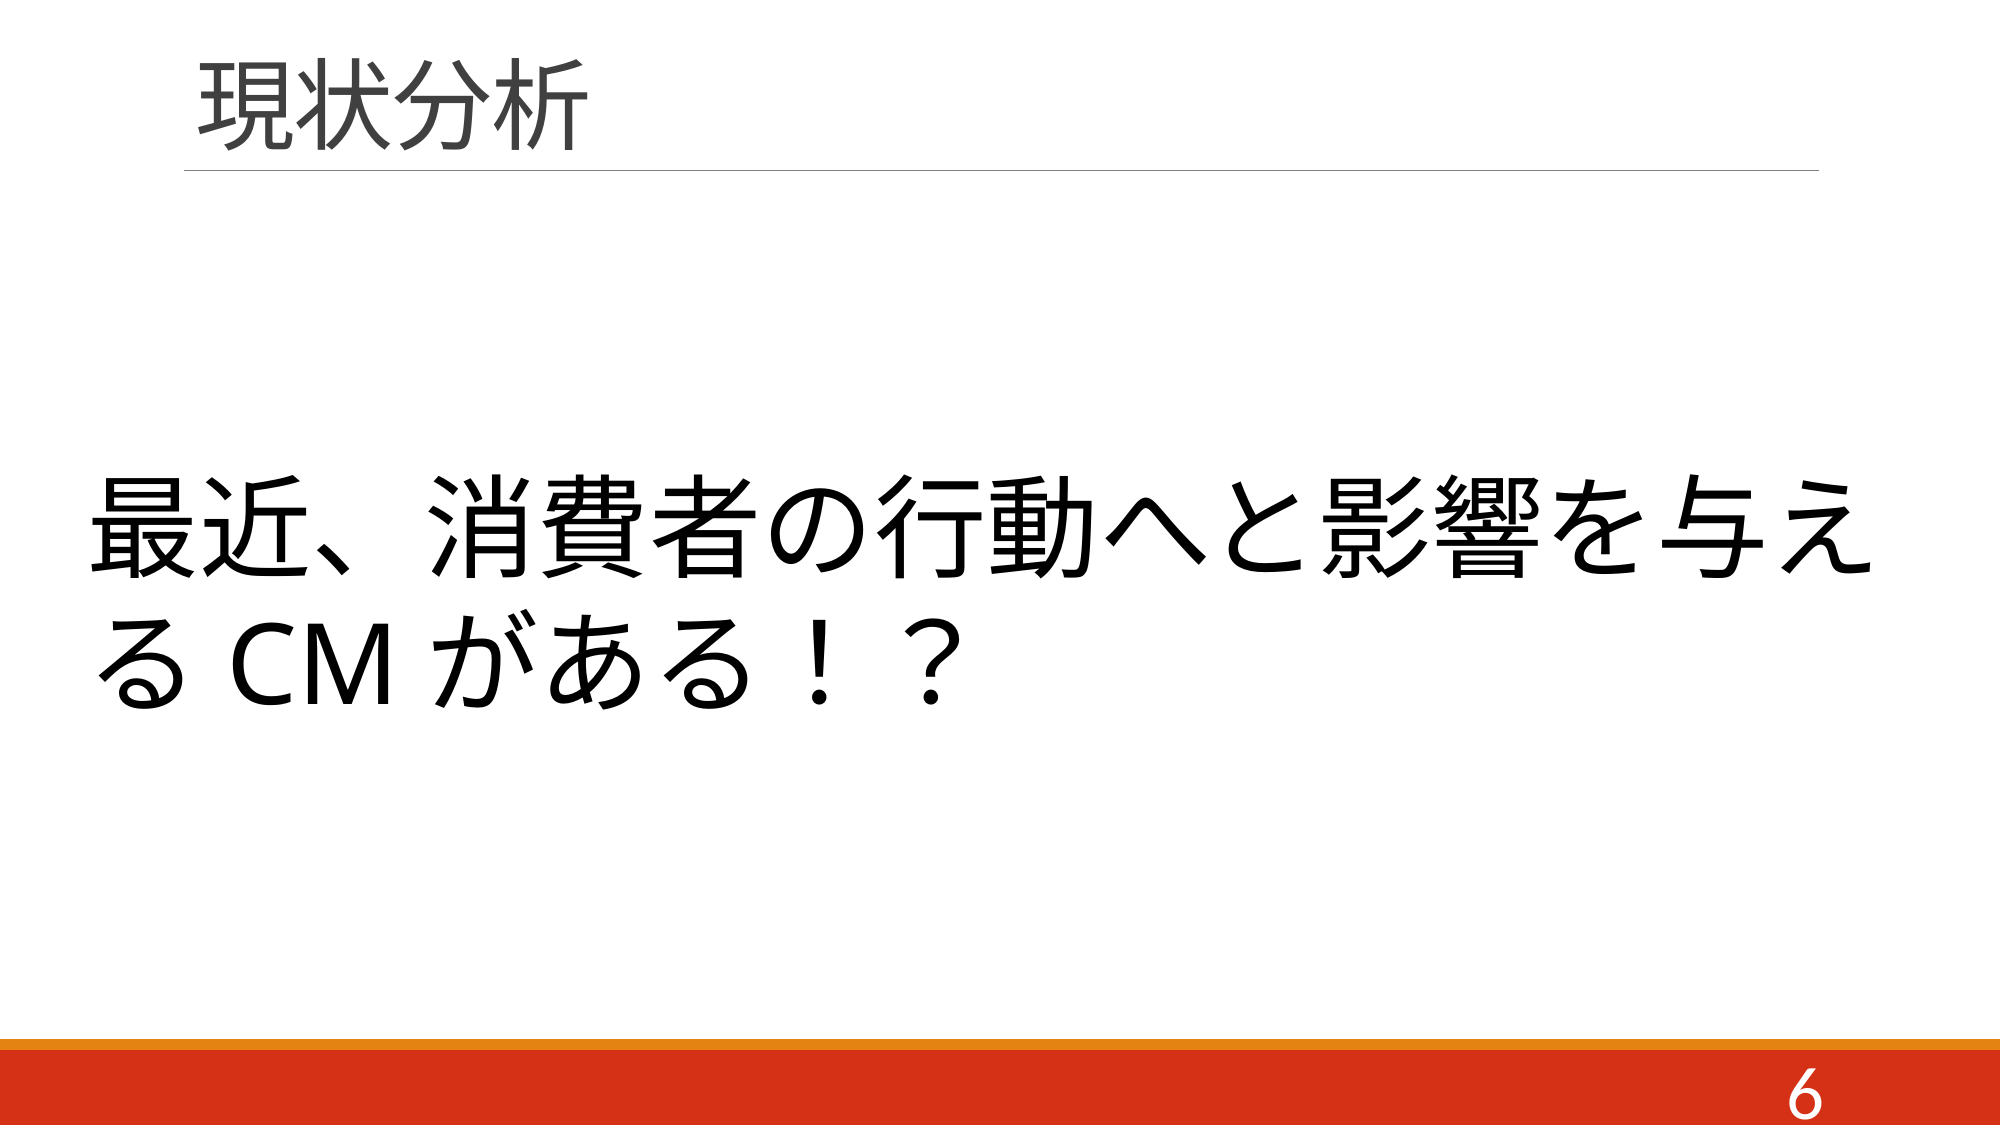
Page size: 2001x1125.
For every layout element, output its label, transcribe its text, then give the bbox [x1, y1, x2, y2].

title 現状分析 [180, 28, 1830, 171]
text_box 最近、消費者の行動へと影響を与えるCMがある！？ [71, 449, 1929, 735]
slide_number 6 [1624, 1059, 1840, 1120]
